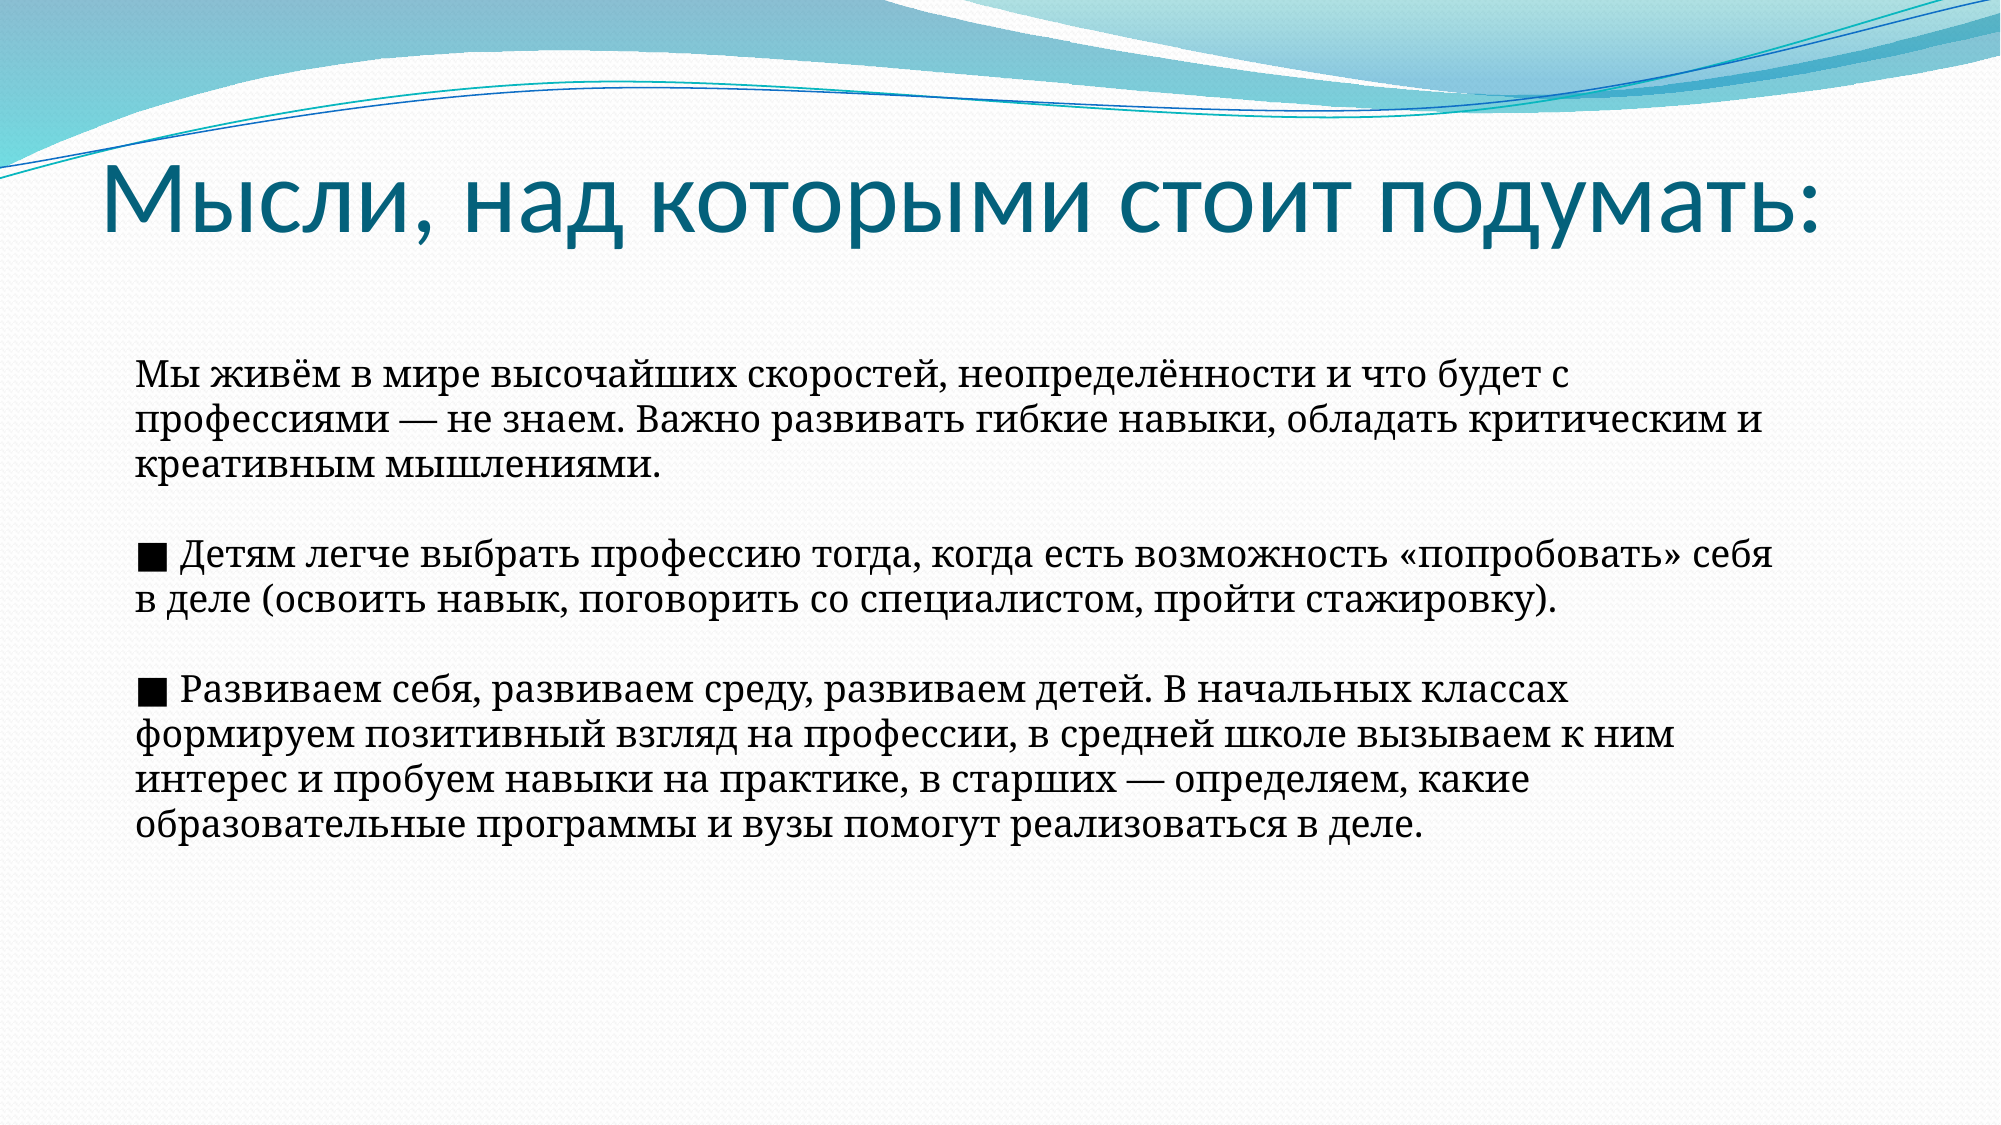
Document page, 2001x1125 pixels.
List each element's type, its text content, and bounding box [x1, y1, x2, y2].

text_box Мы живём в мире высочайших скоростей, неопределённости и что будет с профессиями — не знаем. Важно развивать гибкие навыки, обладать критическим и креативным мышлениями. ■ Детям легче выбрать профессию тогда, когда есть возможность «попробовать» себя в деле (освоить навык, поговорить со специалистом, пройти стажировку). ■ Развиваем себя, развиваем среду, развиваем детей. В начальных классах формируем позитивный взгляд на профессии, в средней школе вызываем к ним интерес и пробуем навыки на практике, в старших — определяем, какие образовательные программы и вузы помогут реализоваться в деле. [120, 342, 1809, 853]
title Мысли, над которыми стоит подумать: [99, 115, 1900, 303]
